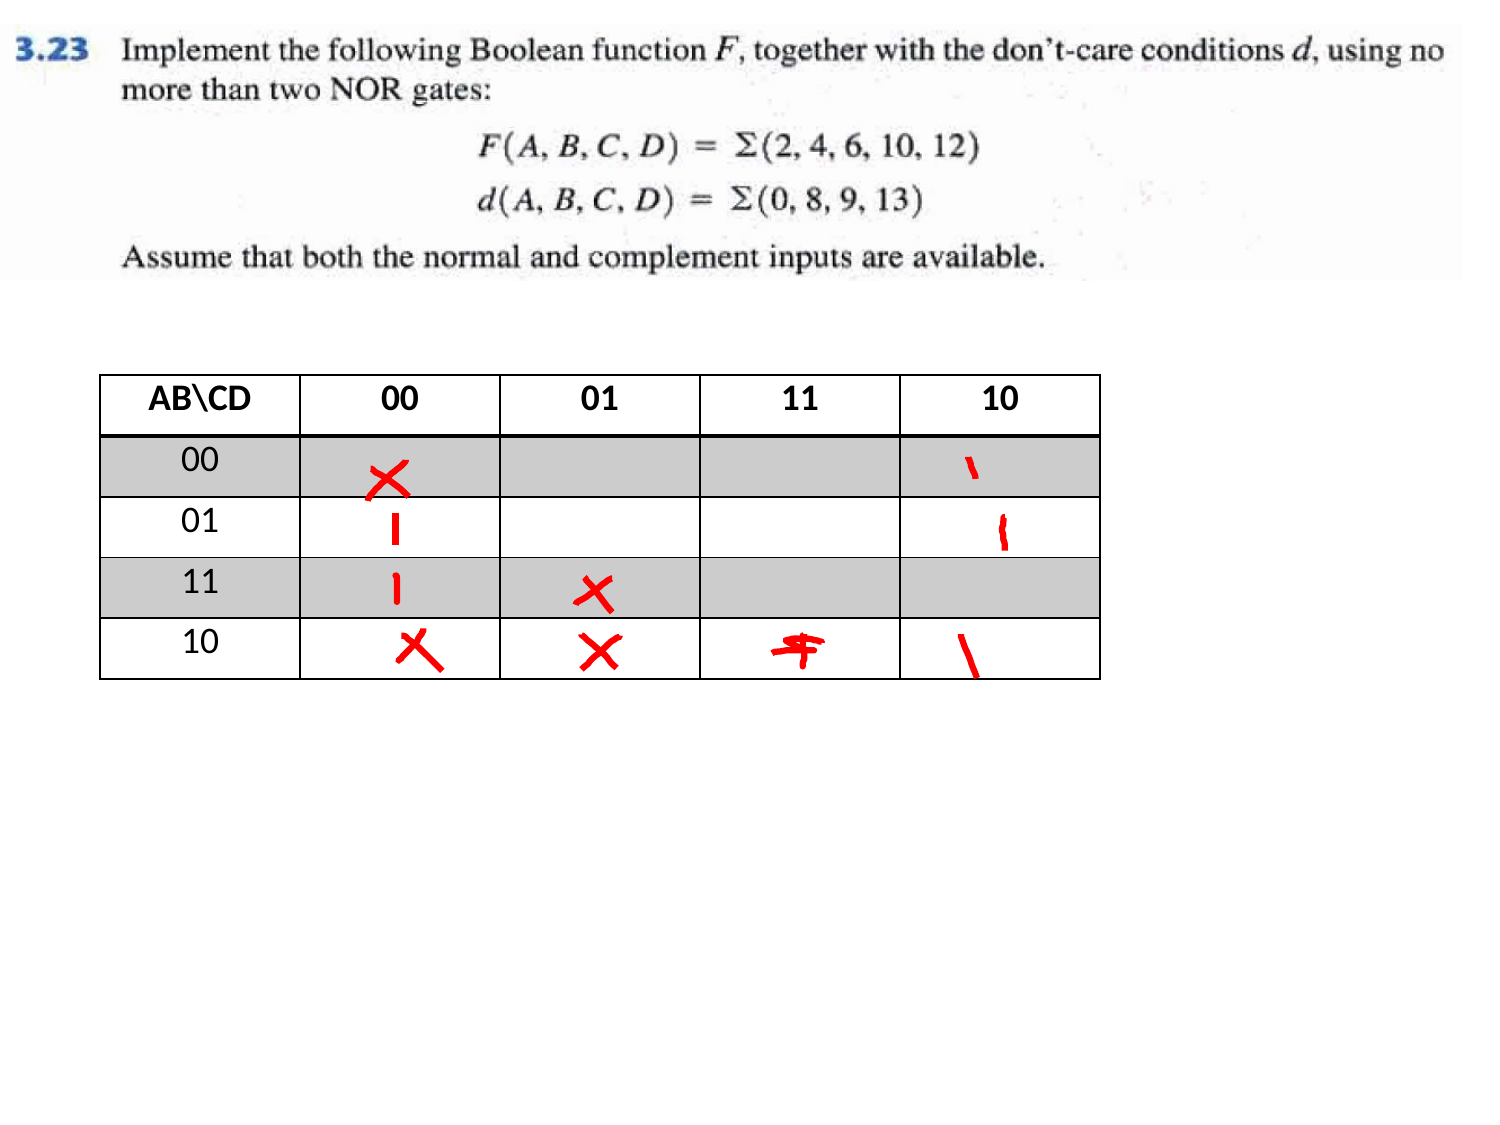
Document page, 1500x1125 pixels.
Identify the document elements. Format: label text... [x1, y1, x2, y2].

table_cell 10 [101, 619, 299, 678]
table_cell [1010, 558, 1099, 617]
table_cell 11 [101, 558, 299, 617]
table_cell [301, 498, 362, 557]
table_header 01 [501, 376, 699, 434]
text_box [367, 456, 1006, 679]
table_header 00 [301, 376, 499, 434]
table_cell [901, 438, 1099, 496]
table_cell [301, 558, 362, 617]
table_header 10 [901, 376, 1099, 434]
table_cell [501, 438, 699, 455]
table_header 11 [701, 376, 899, 434]
table_cell [1010, 619, 1099, 678]
table_cell [1010, 498, 1099, 557]
table_cell [301, 619, 362, 678]
table_cell 01 [101, 498, 299, 557]
picture [0, 24, 1463, 281]
table_cell [301, 438, 499, 496]
table_cell 00 [101, 438, 299, 496]
table_cell [701, 438, 899, 455]
table_header AB\CD [101, 376, 299, 434]
